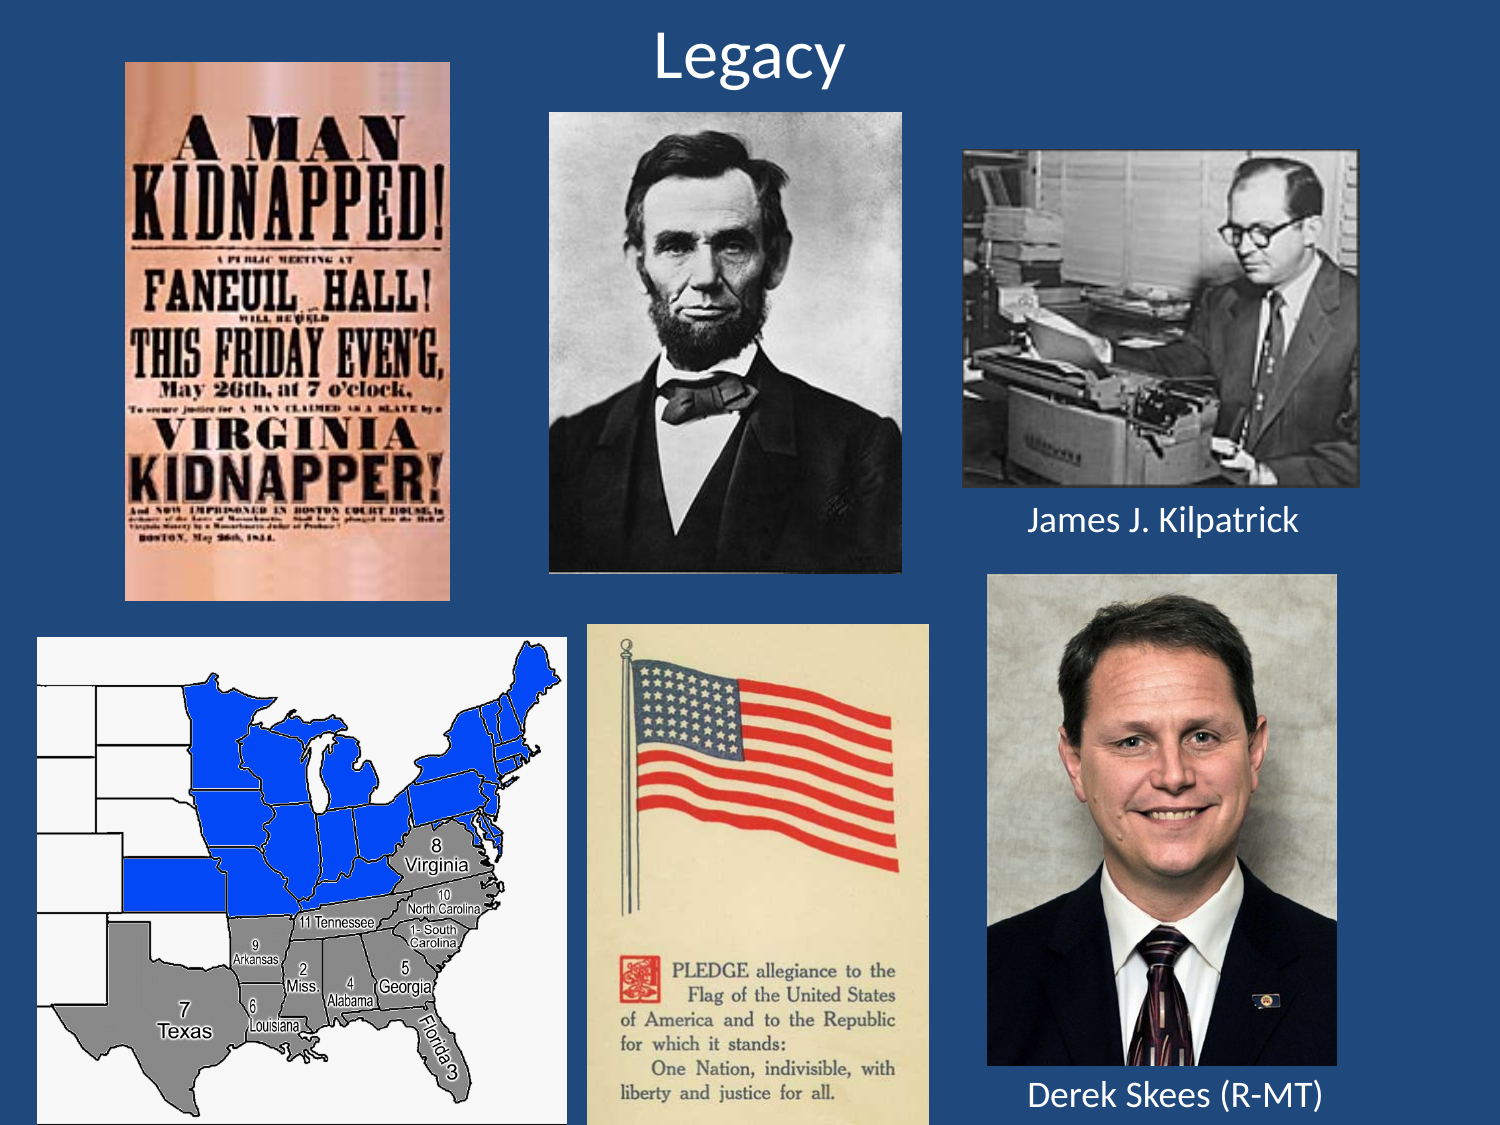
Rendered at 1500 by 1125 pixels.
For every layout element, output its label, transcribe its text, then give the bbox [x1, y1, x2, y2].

title Legacy [75, 0, 1425, 100]
picture [124, 62, 451, 602]
text_box James J. Kilpatrick [1012, 497, 1325, 548]
picture [549, 112, 902, 574]
picture [37, 637, 567, 1125]
picture [587, 623, 929, 1125]
picture [962, 149, 1360, 488]
text_box Derek Skees (R-MT) [1012, 1062, 1343, 1123]
picture [987, 574, 1338, 1066]
